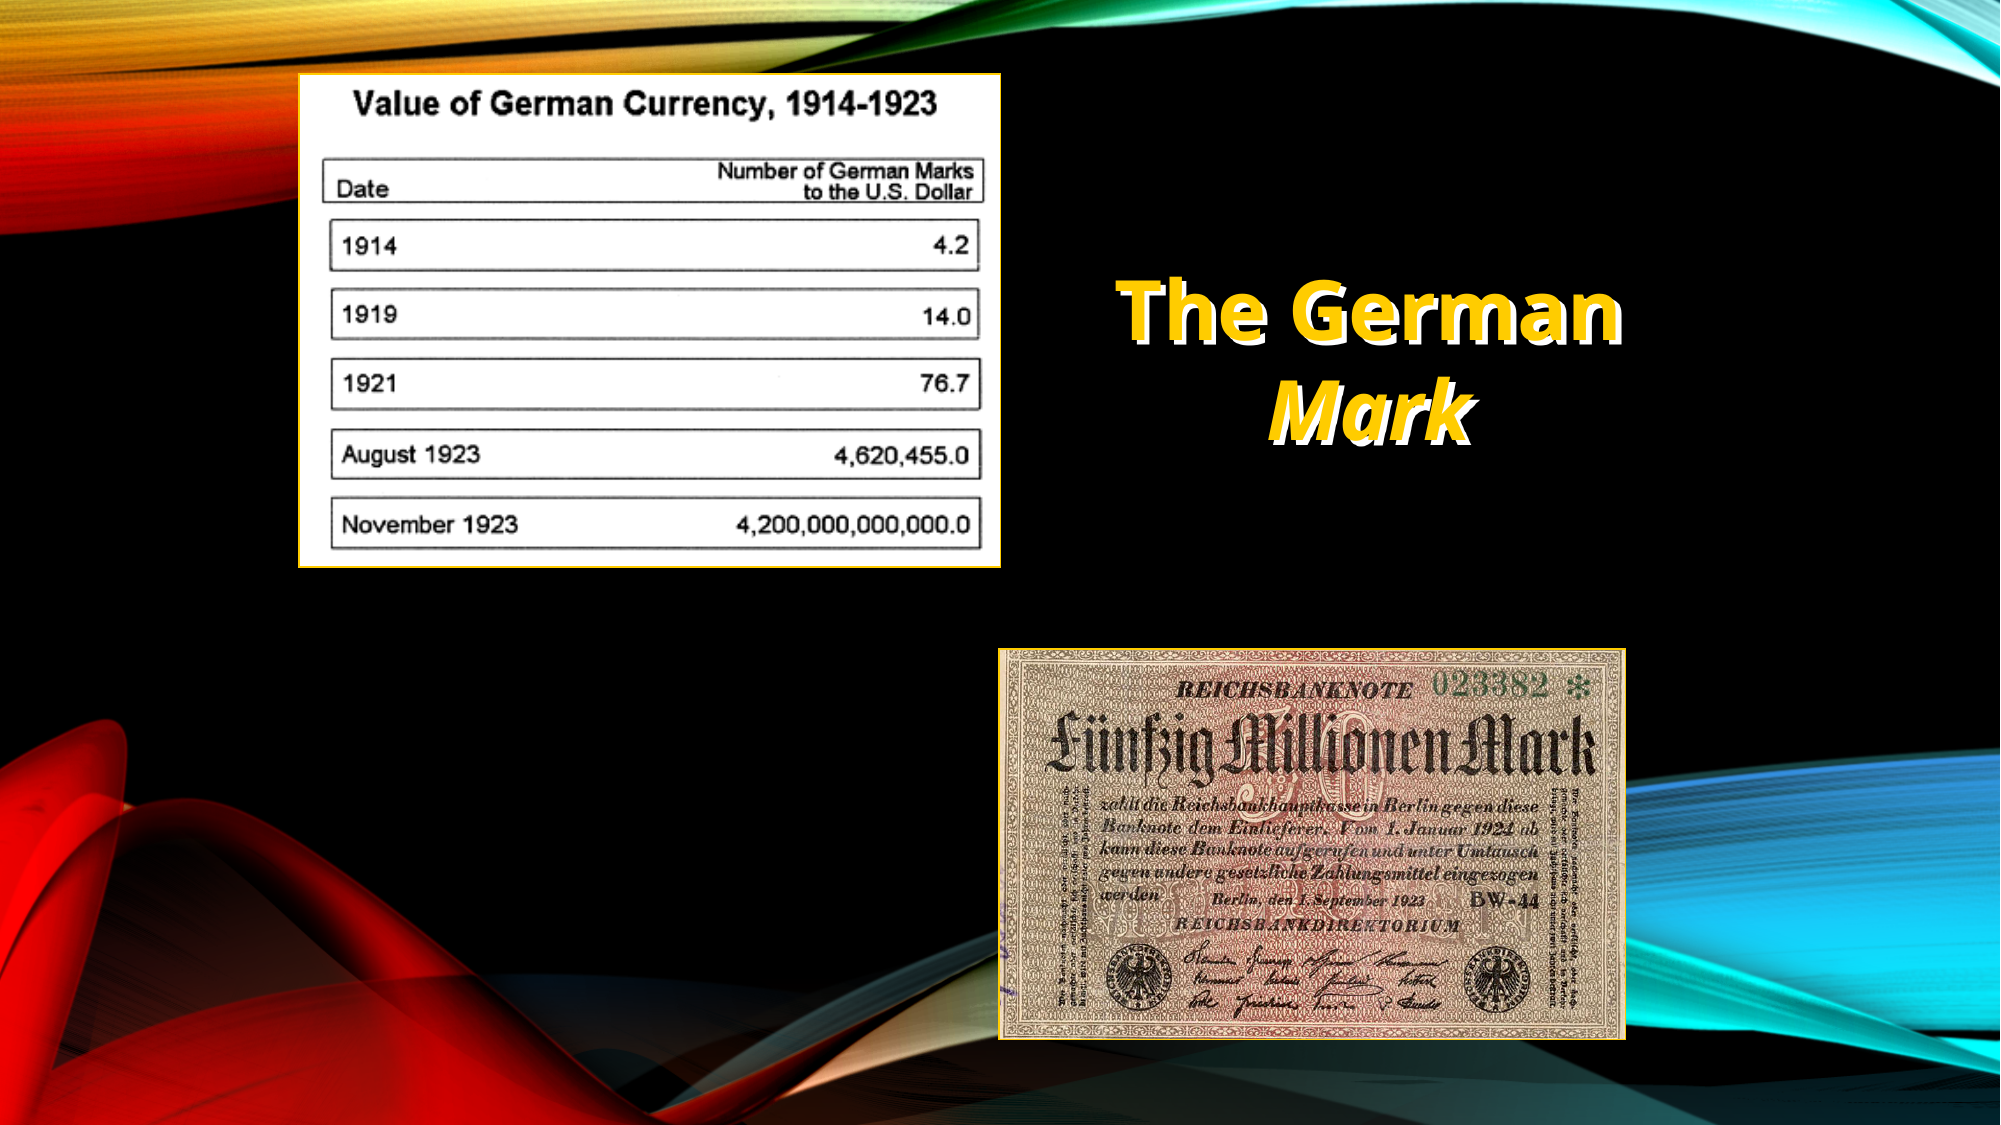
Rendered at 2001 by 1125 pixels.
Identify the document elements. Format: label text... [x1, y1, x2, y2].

picture [0, 649, 2000, 1125]
picture [0, 0, 2000, 567]
text_box The German Mark [1024, 249, 1713, 465]
